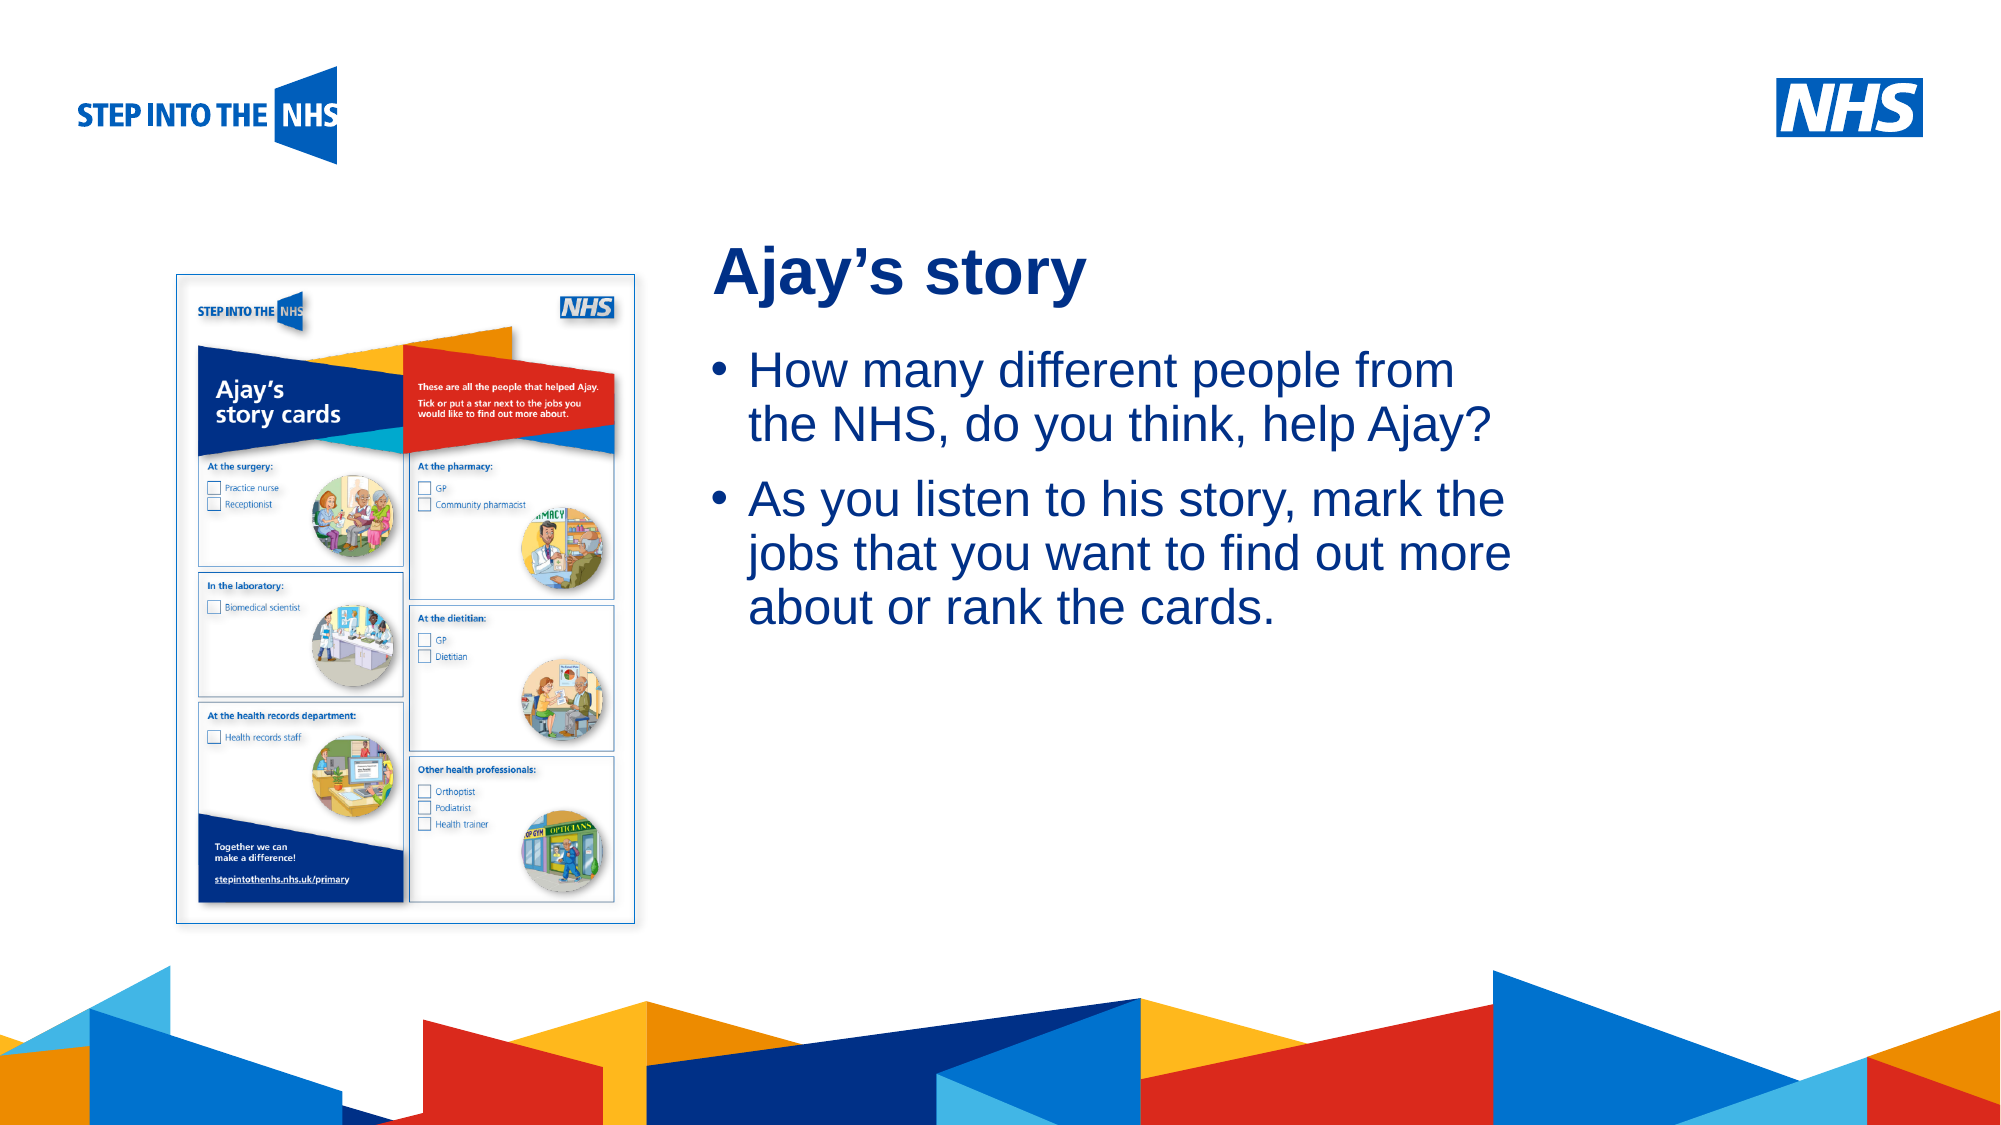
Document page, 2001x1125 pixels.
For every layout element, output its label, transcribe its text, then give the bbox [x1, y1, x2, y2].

list How many different people from the NHS, do you think, help Ajay? As you listen to his story, mark the jobs that you want to find out more about or rank the cards. [710, 344, 1527, 926]
title Ajay’s story [712, 237, 1612, 317]
picture [176, 274, 635, 924]
